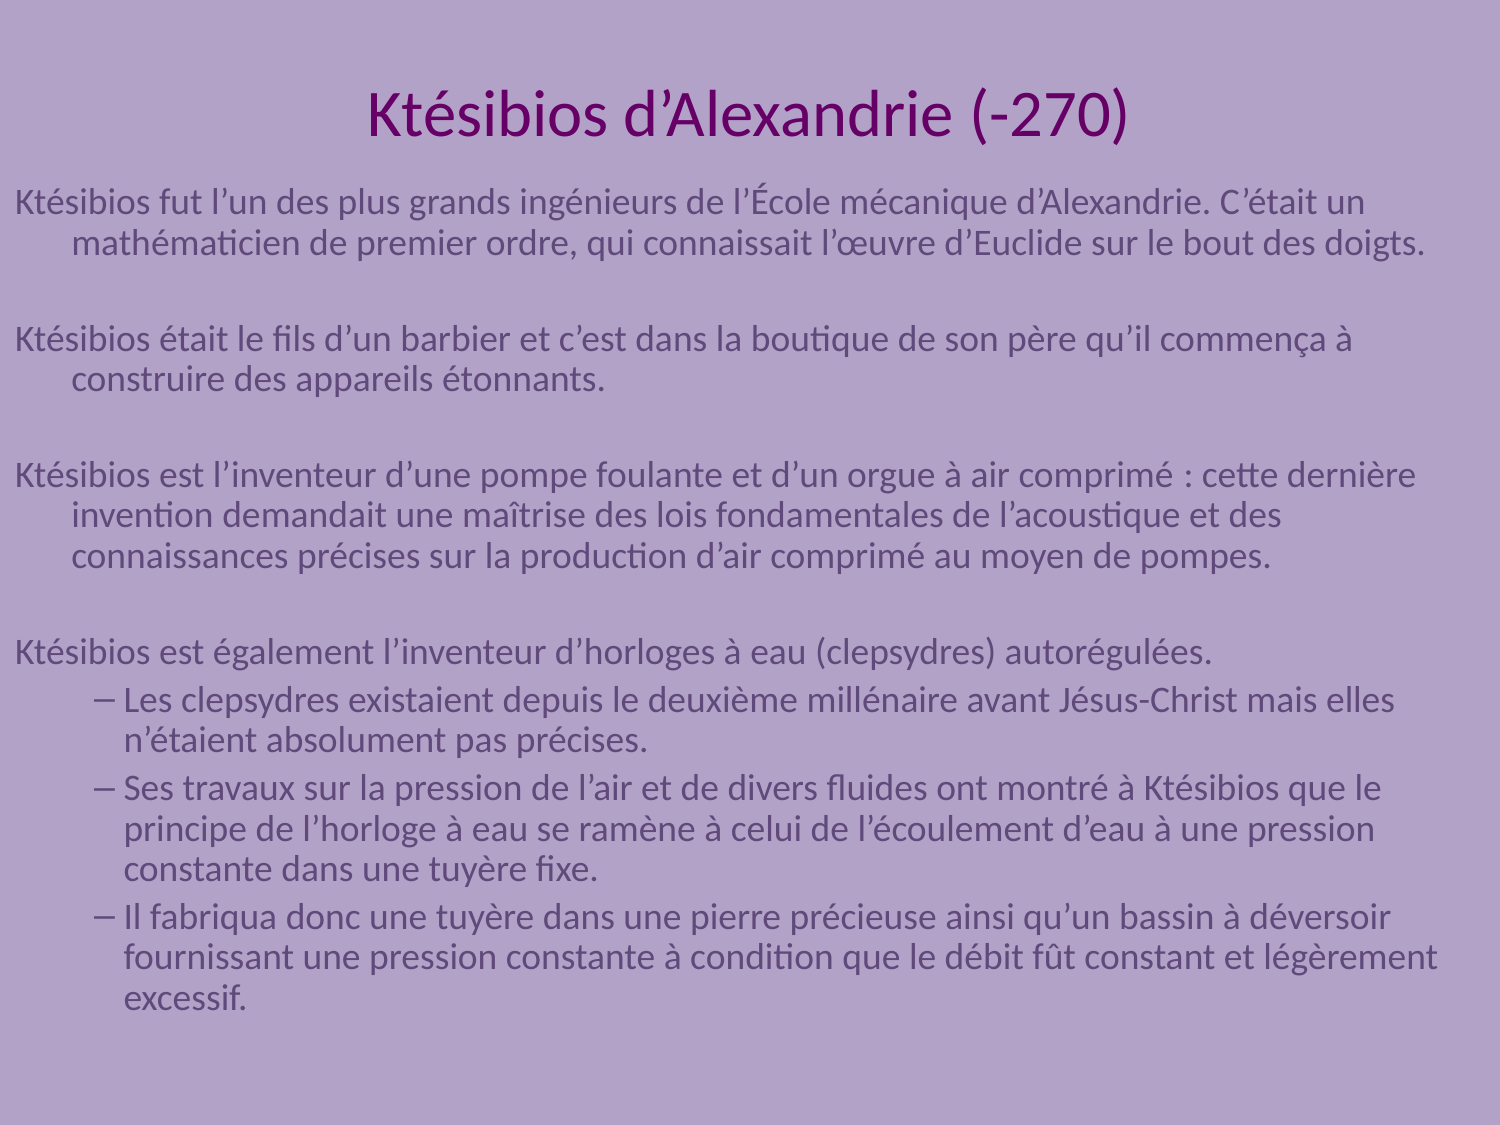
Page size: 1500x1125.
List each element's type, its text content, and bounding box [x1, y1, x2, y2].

title Ktésibios d’Alexandrie (-270) [75, 45, 1425, 174]
list Ktésibios fut l’un des plus grands ingénieurs de l’École mécanique d’Alexandrie. C’était un mathématicien de premier ordre, qui connaissait l’œuvre d’Euclide sur le bout des doigts. Ktésibios était le fils d’un barbier et c’est dans la boutique de son père qu’il commença à construire des appareils étonnants. Ktésibios est l’inventeur d’une pompe foulante et d’un orgue à air comprimé : cette dernière invention demandait une maîtrise des lois fondamentales de l’acoustique et des connaissances précises sur la production d’air comprimé au moyen de pompes. Ktésibios est également l’inventeur d’horloges à eau (clepsydres) autorégulées. Les clepsydres existaient depuis le deuxième millénaire avant Jésus-Christ mais elles n’étaient absolument pas précises. Ses travaux sur la pression de l’air et de divers fluides ont montré à Ktésibios que le principe de l’horloge à eau se ramène à celui de l’écoulement d’eau à une pression constante dans une tuyère fixe. Il fabriqua donc une tuyère dans une pierre précieuse ainsi qu’un bassin à déversoir fournissant une pression constante à condition que le débit fût constant et légèrement excessif. [0, 174, 1500, 1125]
